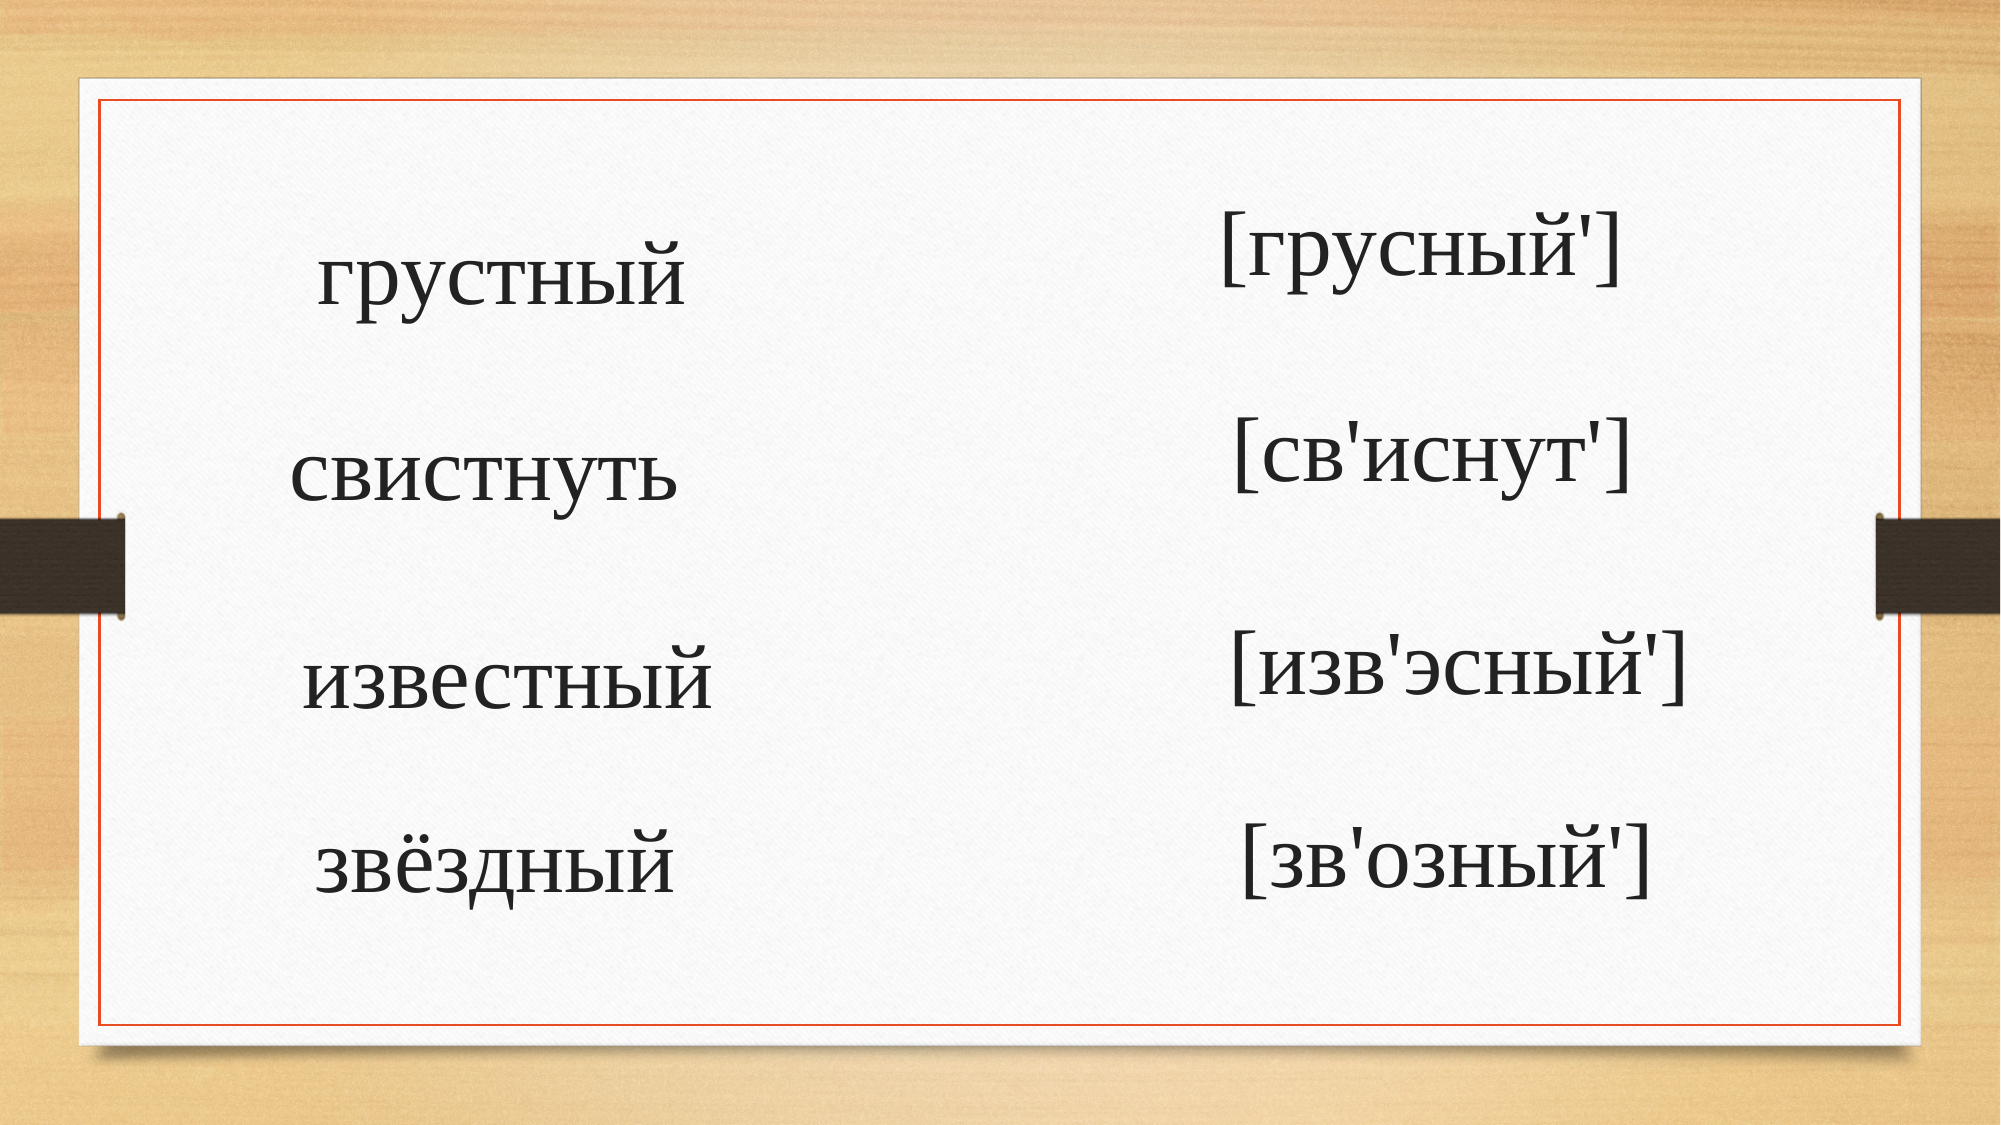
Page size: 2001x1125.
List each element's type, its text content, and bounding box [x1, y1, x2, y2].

text_box [св'иснут'] [1216, 382, 1650, 507]
text_box [зв'озный'] [1224, 788, 1670, 914]
text_box звёздный [300, 793, 692, 919]
text_box [изв'эсный'] [1213, 595, 1706, 720]
text_box грустный [303, 205, 702, 331]
text_box свистнуть [274, 401, 695, 527]
text_box известный [287, 609, 729, 735]
picture [0, 0, 2001, 1125]
text_box [грусный'] [1203, 176, 1640, 302]
